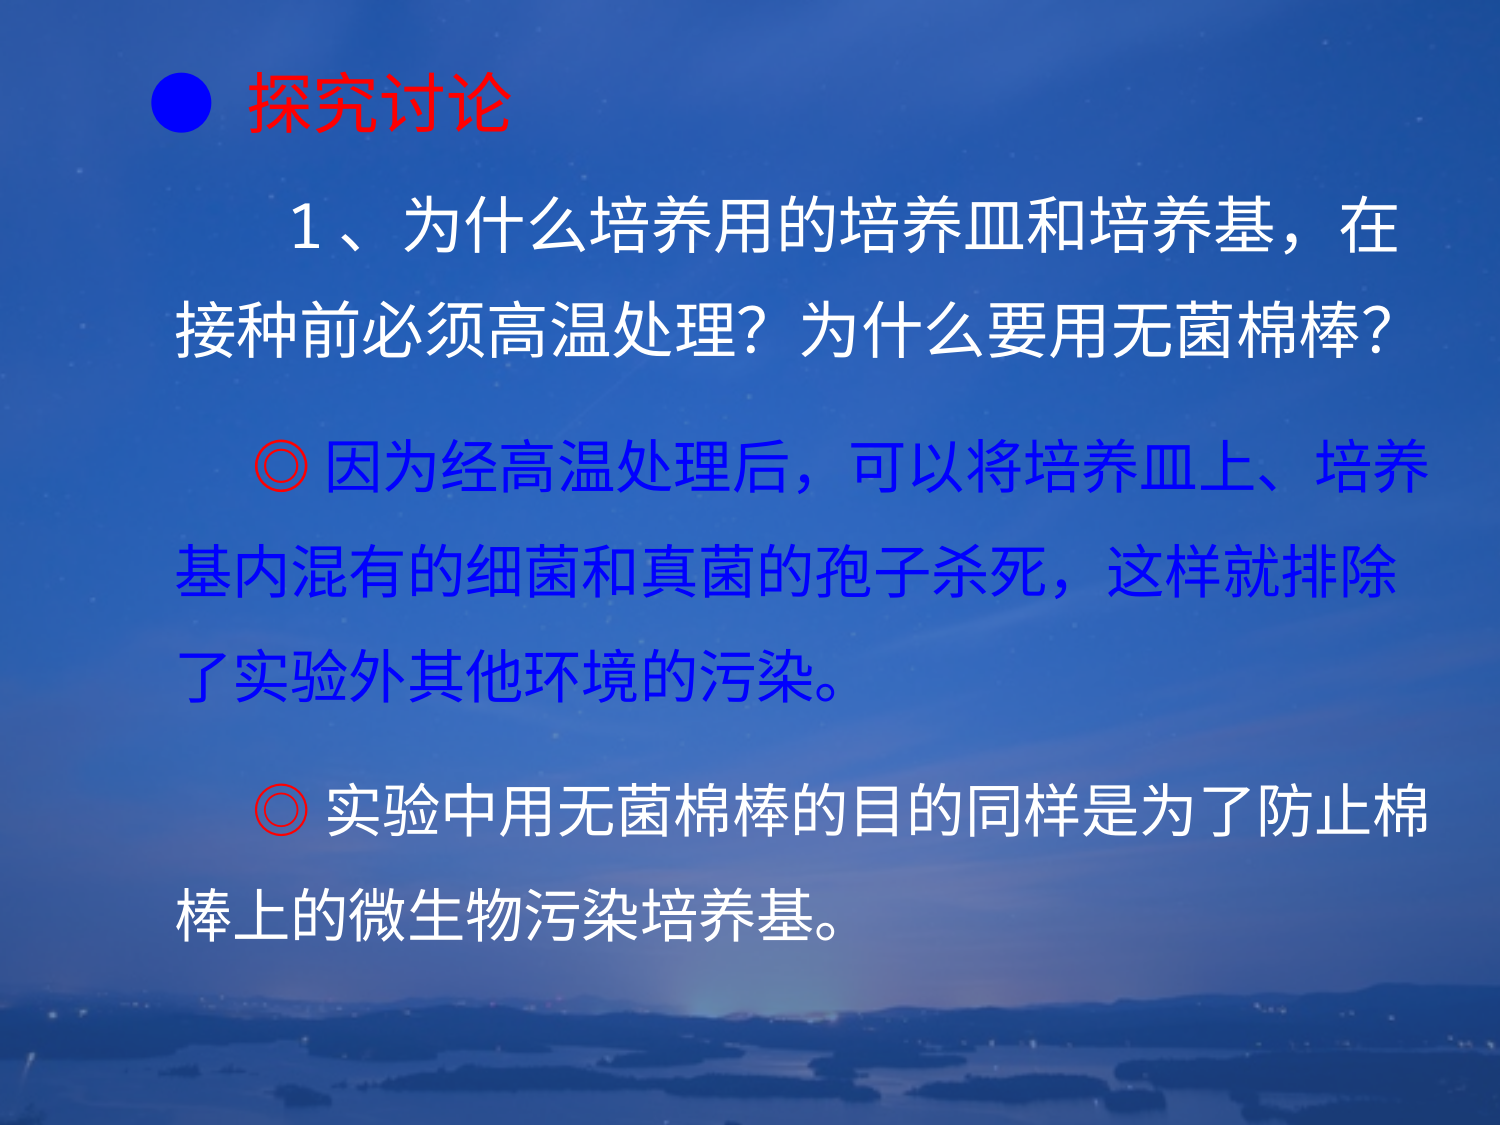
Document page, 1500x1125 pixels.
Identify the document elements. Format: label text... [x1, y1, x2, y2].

text_box ● 探究讨论 [88, 30, 1355, 150]
text_box 1、为什么培养用的培养皿和培养基，在接种前必须高温处理？为什么要用无菌棉棒？ ◎因为经高温处理后，可以将培养皿上、培养基内混有的细菌和真菌的孢子杀死，这样就排除了实验外其他环境的污染。 ◎实验中用无菌棉棒的目的同样是为了防止棉棒上的微生物污染培养基。 [159, 148, 1449, 957]
